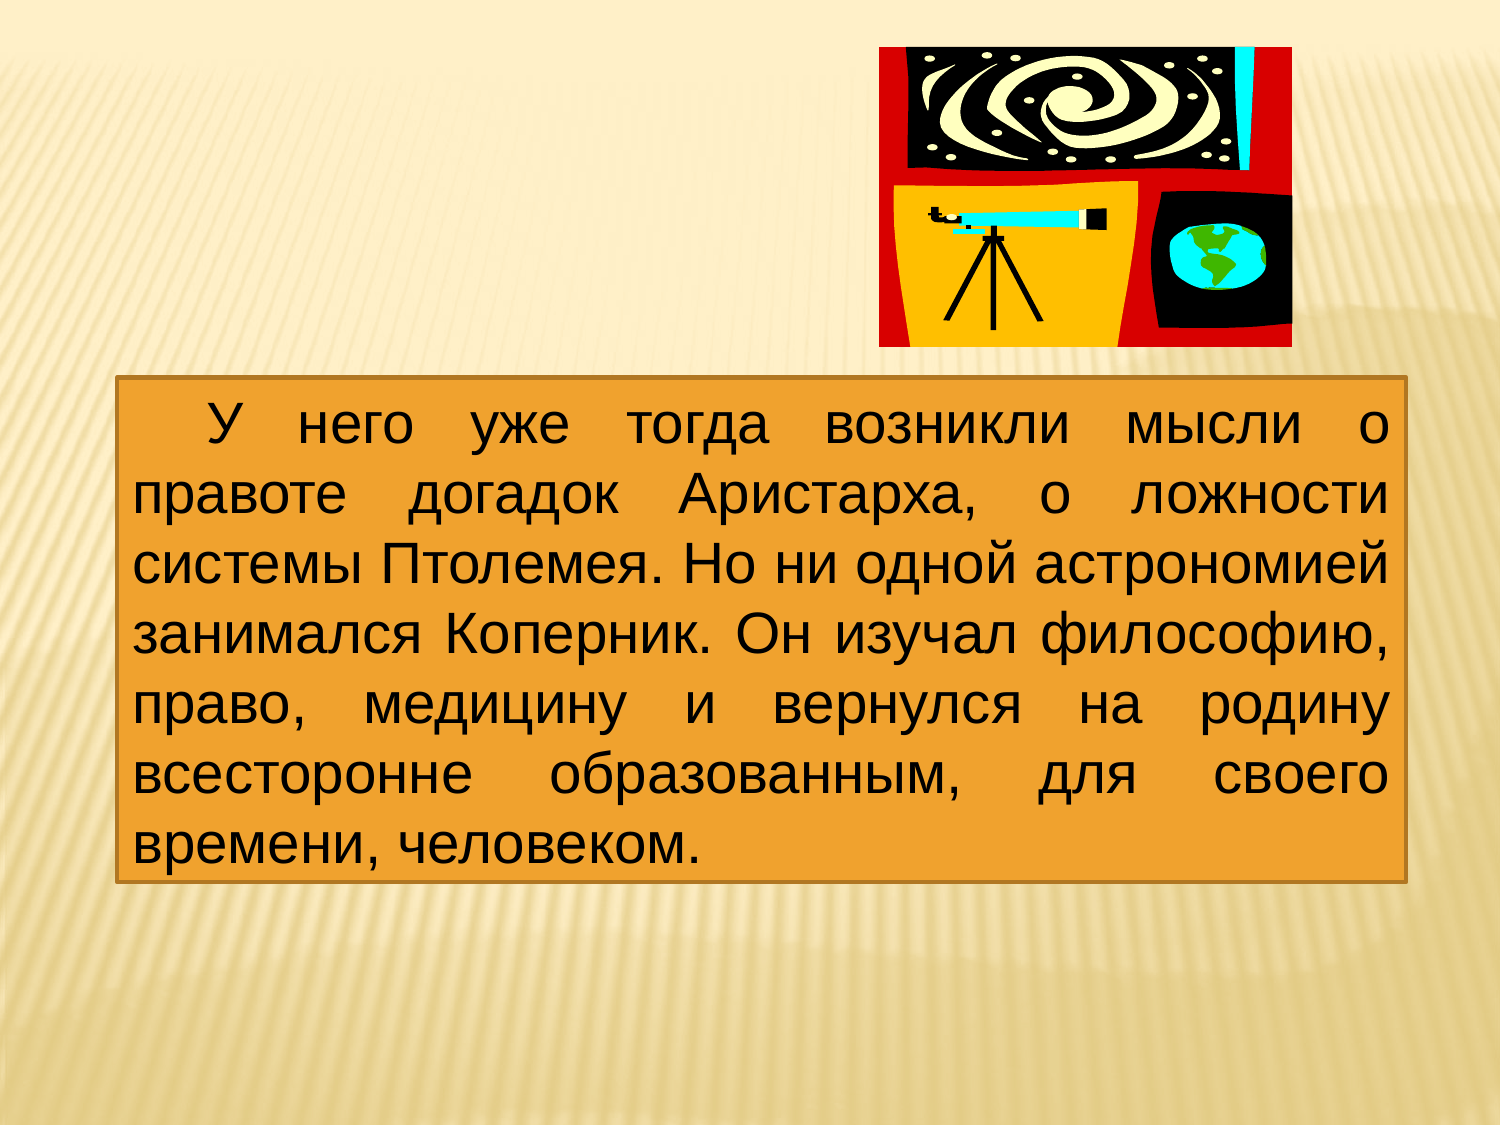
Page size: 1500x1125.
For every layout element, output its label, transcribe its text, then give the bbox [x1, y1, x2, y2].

picture [878, 46, 1293, 348]
text_box У него уже тогда возникли мысли о правоте догадок Аристарха, о ложности системы Птолемея. Но ни одной астрономией занимался Коперник. Он изучал философию, право, медицину и вернулся на родину всесторонне образованным, для своего времени, человеком. [115, 375, 1408, 884]
